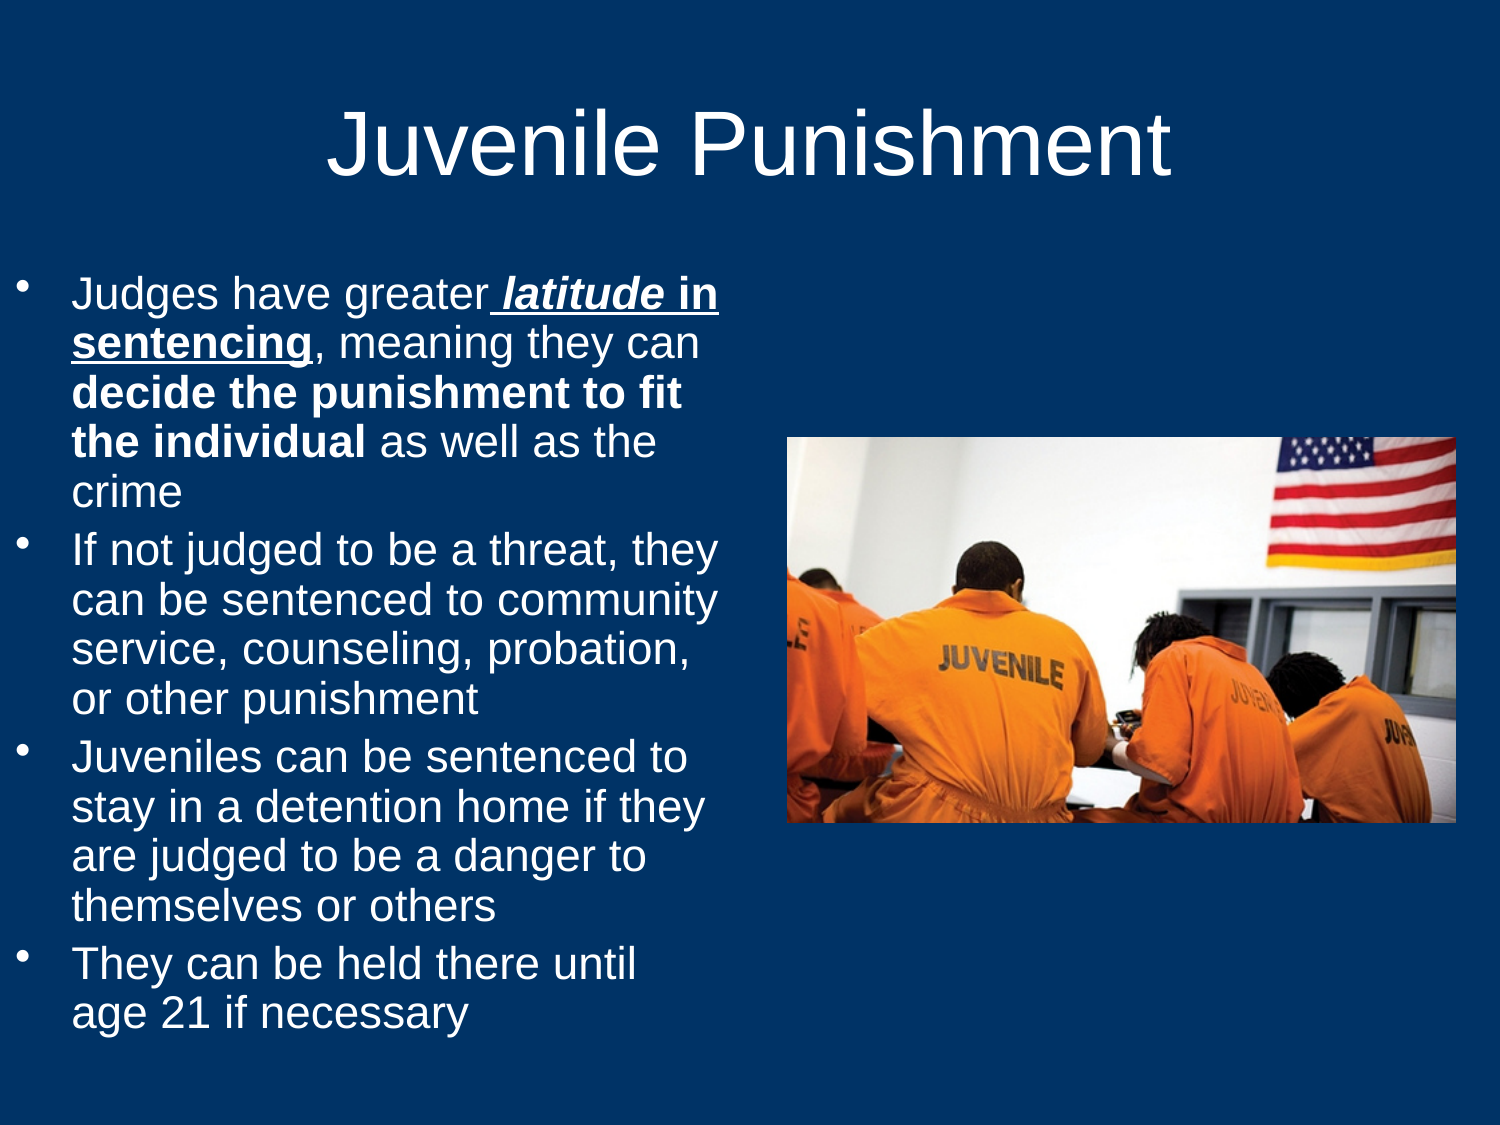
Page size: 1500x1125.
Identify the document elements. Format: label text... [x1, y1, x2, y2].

title Juvenile Punishment [75, 45, 1425, 233]
list Judges have greater latitude in sentencing, meaning they can decide the punishment to fit the individual as well as the crime If not judged to be a threat, they can be sentenced to community service, counseling, probation, or other punishment Juveniles can be sentenced to stay in a detention home if they are judged to be a danger to themselves or others They can be held there until age 21 if necessary [0, 262, 738, 1005]
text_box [787, 437, 1456, 823]
